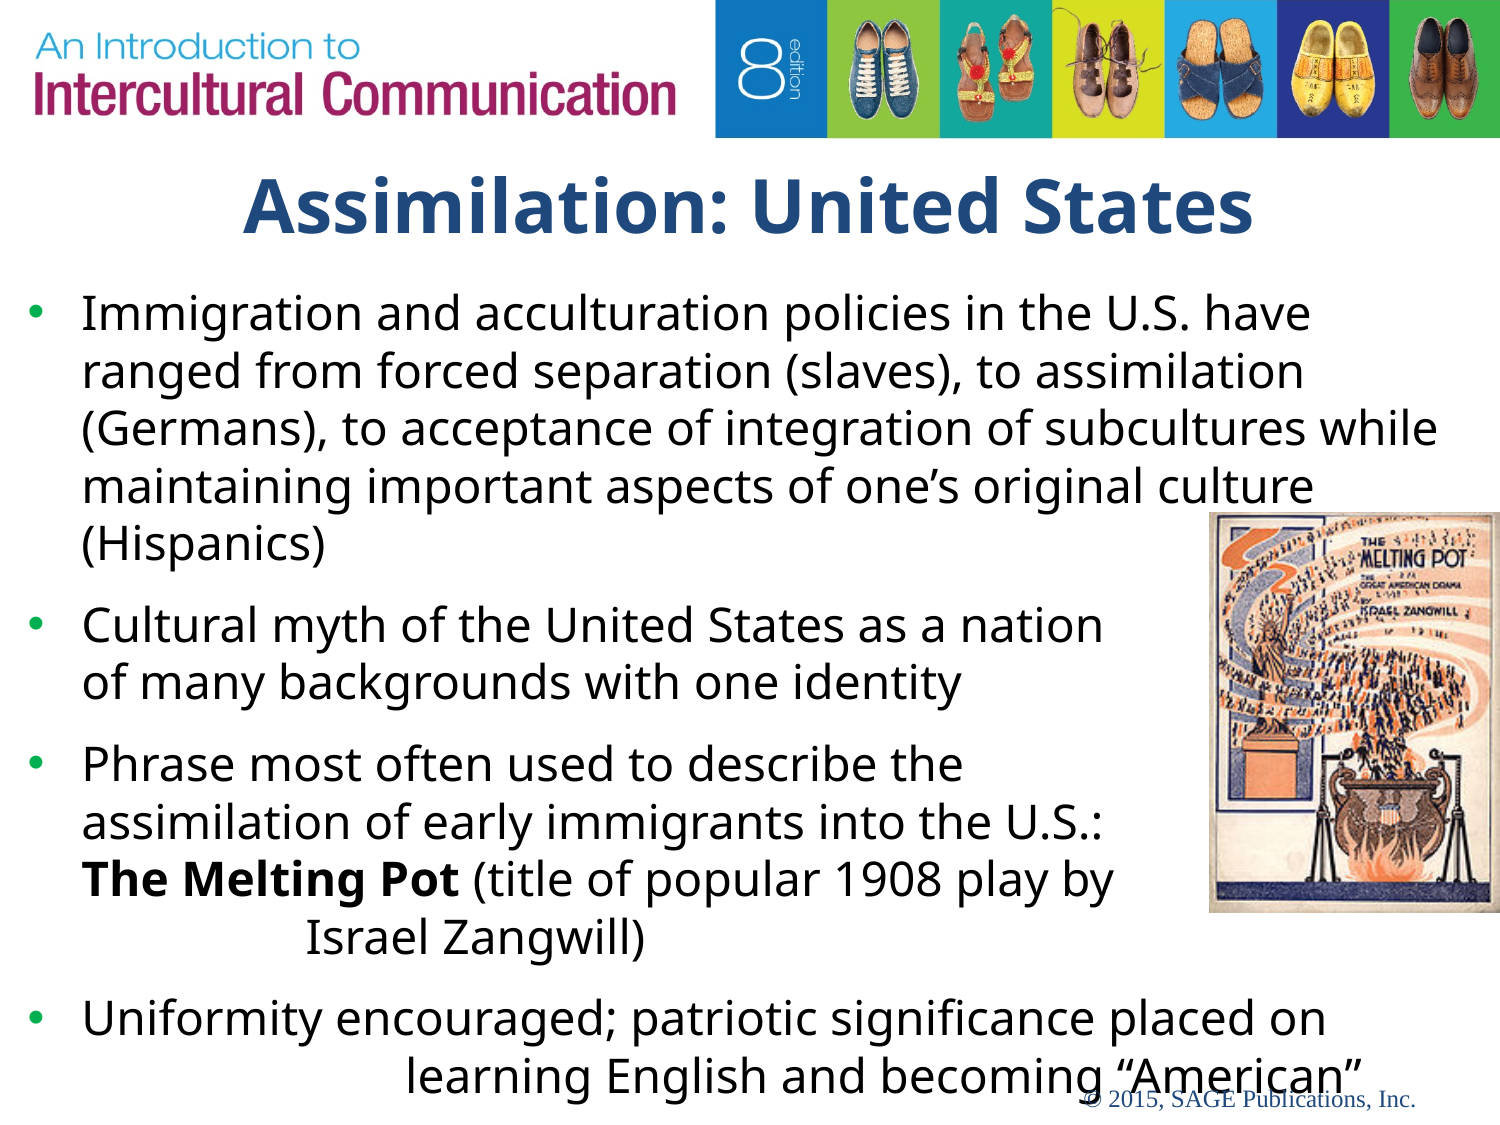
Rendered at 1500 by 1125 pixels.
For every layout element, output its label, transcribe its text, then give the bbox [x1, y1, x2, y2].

picture [0, 0, 1500, 137]
list Immigration and acculturation policies in the U.S. have ranged from forced separation (slaves), to assimilation (Germans), to acceptance of integration of subcultures while maintaining important aspects of one’s original culture (Hispanics) Cultural myth of the United States as a nation of many backgrounds with one identity Phrase most often used to describe the assimilation of early immigrants into the U.S.: The Melting Pot (title of popular 1908 play by Israel Zangwill) Uniformity encouraged; patriotic significance placed on learning English and becoming “American” [12, 275, 1488, 1113]
text_box © 2015, SAGE Publications, Inc. [1012, 1067, 1488, 1125]
picture [0, 271, 1500, 1125]
title Assimilation: United States [0, 137, 1500, 271]
